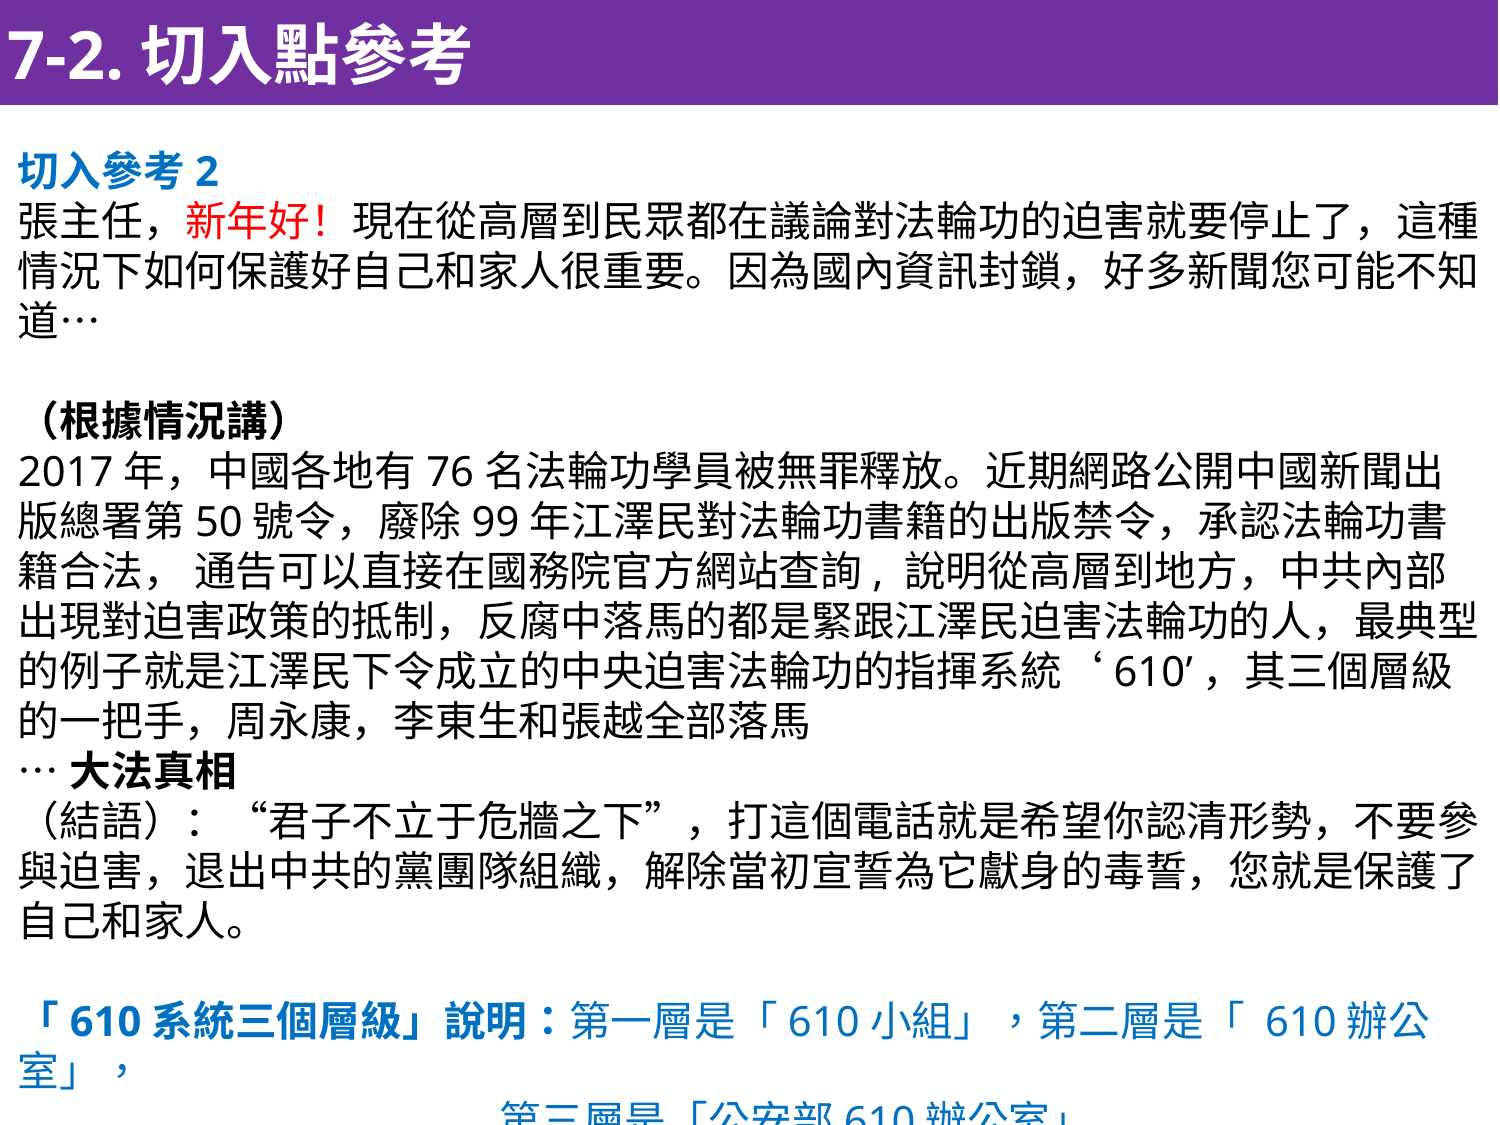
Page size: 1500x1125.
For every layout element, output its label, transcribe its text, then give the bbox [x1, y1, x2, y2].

text_box 7-2.切入點參考 [0, 0, 1498, 105]
text_box 切入參考2 張主任，新年好！現在從高層到民眾都在議論對法輪功的迫害就要停止了，這種情況下如何保護好自己和家人很重要。因為國內資訊封鎖，好多新聞您可能不知道… （根據情況講） 2017年，中國各地有76名法輪功學員被無罪釋放。近期網路公開中國新聞出版總署第50號令，廢除99年江澤民對法輪功書籍的出版禁令，承認法輪功書籍合法， 通告可以直接在國務院官方網站查詢, 說明從高層到地方，中共內部出現對迫害政策的抵制，反腐中落馬的都是緊跟江澤民迫害法輪功的人，最典型的例子就是江澤民下令成立的中央迫害法輪功的指揮系統‘610’，其三個層級的一把手，周永康，李東生和張越全部落馬 …大法真相 （結語）：“君子不立于危牆之下”，打這個電話就是希望你認清形勢，不要參與迫害，退出中共的黨團隊組織，解除當初宣誓為它獻身的毒誓，您就是保護了自己和家人。 「610系統三個層級」說明：第一層是「610小組」，第二層是「 610辦公室」， 第三層是「公安部610辦公室」 [3, 137, 1500, 1125]
